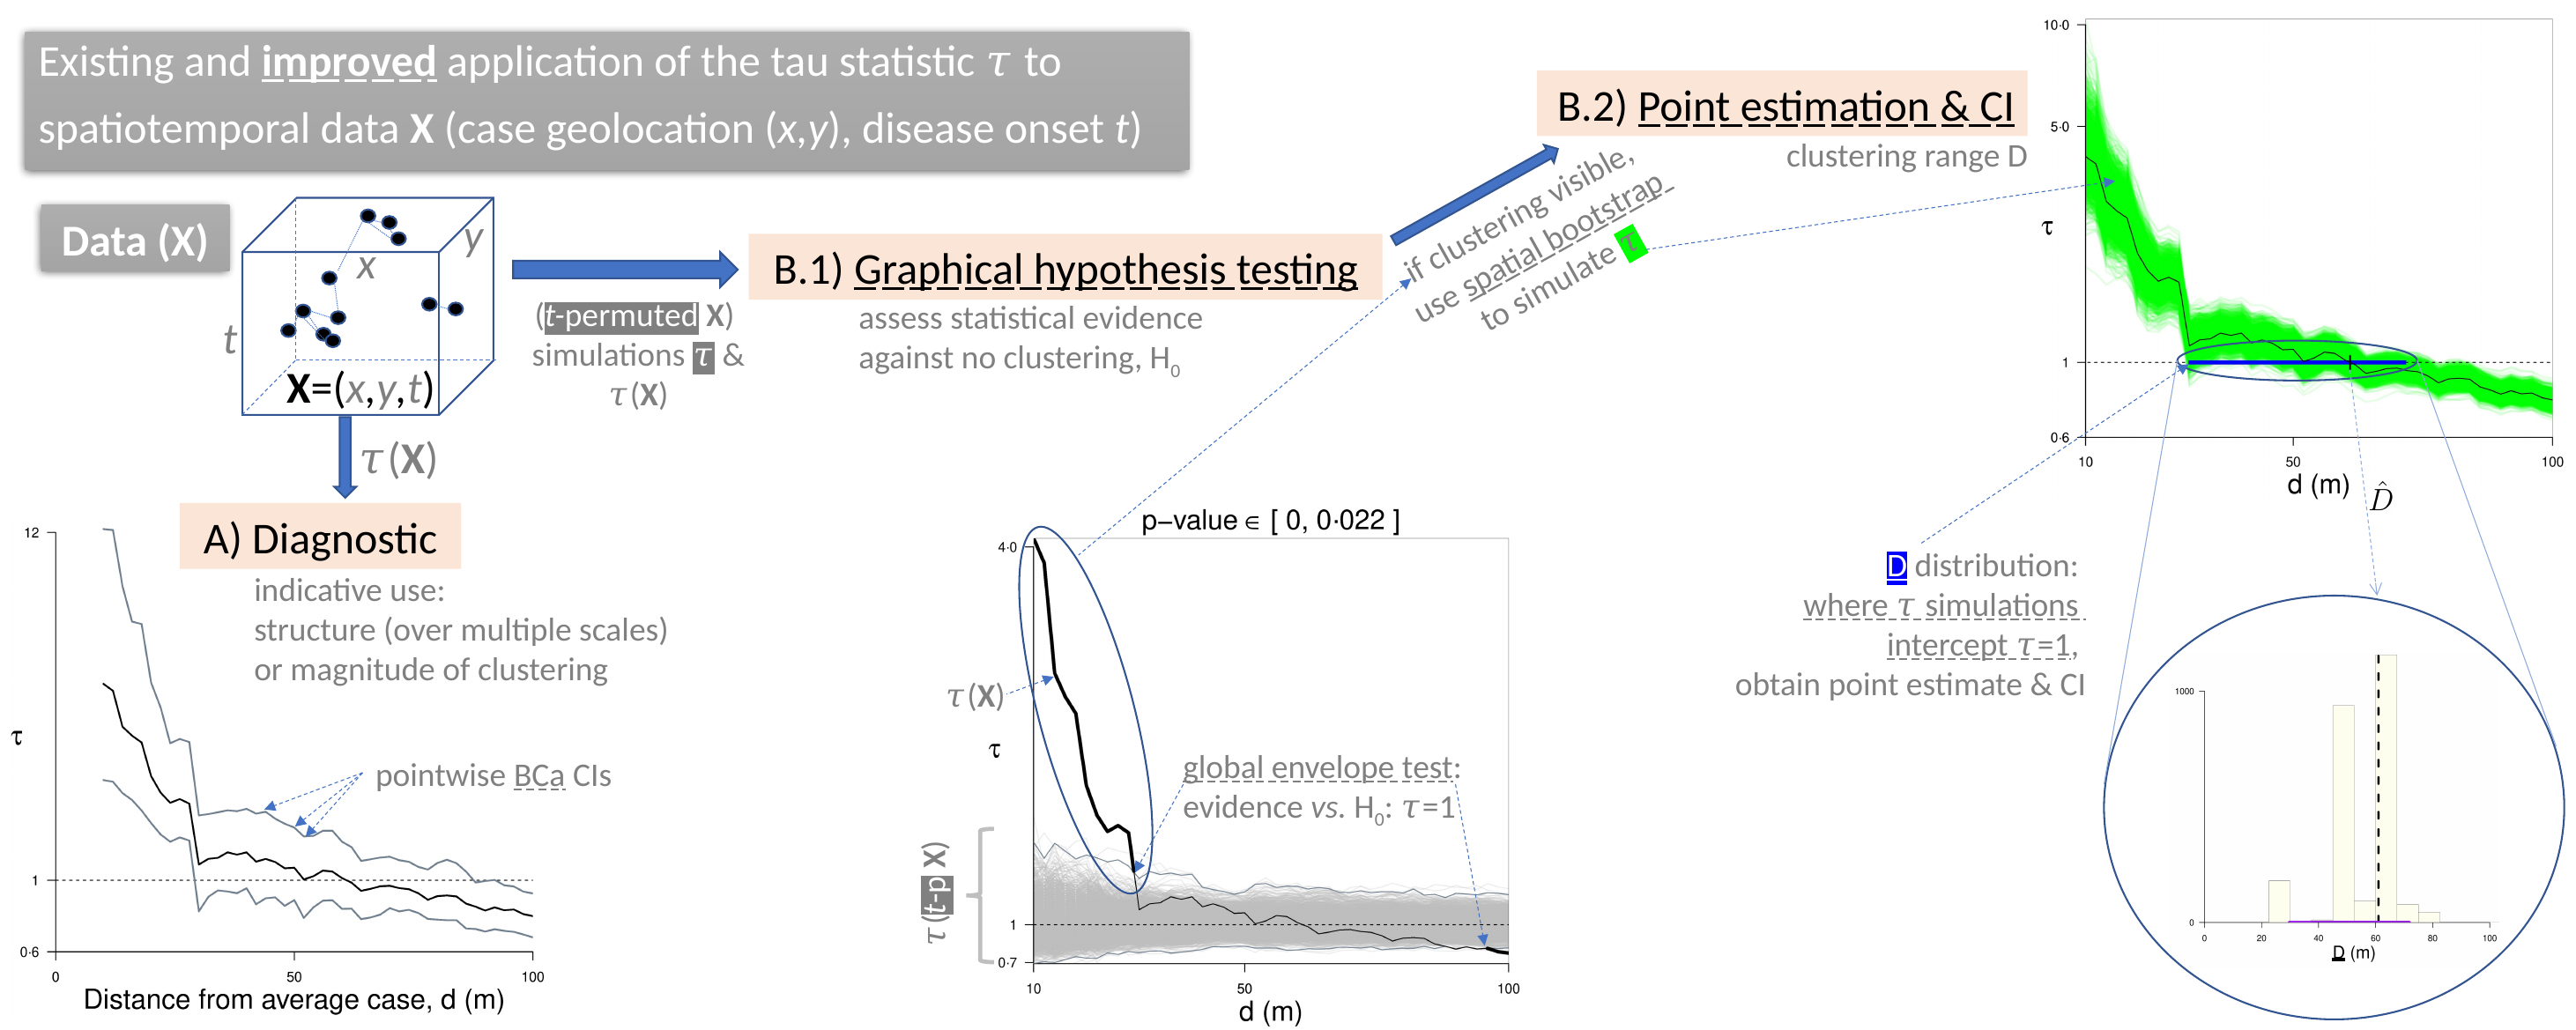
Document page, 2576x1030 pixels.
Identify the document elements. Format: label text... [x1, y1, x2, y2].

text_box [2499, 747, 2565, 957]
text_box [2104, 544, 2178, 785]
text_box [305, 773, 363, 837]
subtitle Existing and improved application of the tau statistic 𝜏 to spatiotemporal data X (case geolocation (x,y), disease onset t) [25, 32, 1190, 170]
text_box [2168, 652, 2499, 967]
text_box [512, 249, 739, 286]
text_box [1536, 70, 2038, 181]
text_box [180, 502, 694, 695]
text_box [264, 773, 294, 810]
text_box pointwise BCa CIs [546, 746, 628, 799]
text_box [1078, 278, 1412, 555]
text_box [2350, 369, 2378, 597]
text_box Data (X) [41, 204, 209, 271]
text_box [2178, 594, 2416, 652]
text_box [1361, 159, 1712, 312]
text_box [2103, 785, 2168, 956]
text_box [1921, 364, 2189, 544]
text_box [2104, 360, 2178, 364]
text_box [748, 233, 1361, 383]
text_box [2181, 967, 2487, 1020]
text_box 𝜏(X) [337, 423, 460, 490]
picture [2038, 10, 2574, 515]
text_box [2416, 359, 2557, 747]
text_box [905, 502, 1522, 1030]
text_box D distribution: where 𝜏 simulations intercept 𝜏=1, obtain point estimate & CI [1715, 537, 2100, 709]
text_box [1645, 181, 2115, 250]
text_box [294, 773, 305, 827]
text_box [209, 197, 497, 419]
text_box (t-permuted X) simulations 𝜏 & 𝜏(X) [497, 286, 786, 419]
text_box [338, 419, 352, 423]
text_box [331, 485, 355, 500]
picture [11, 522, 546, 1018]
